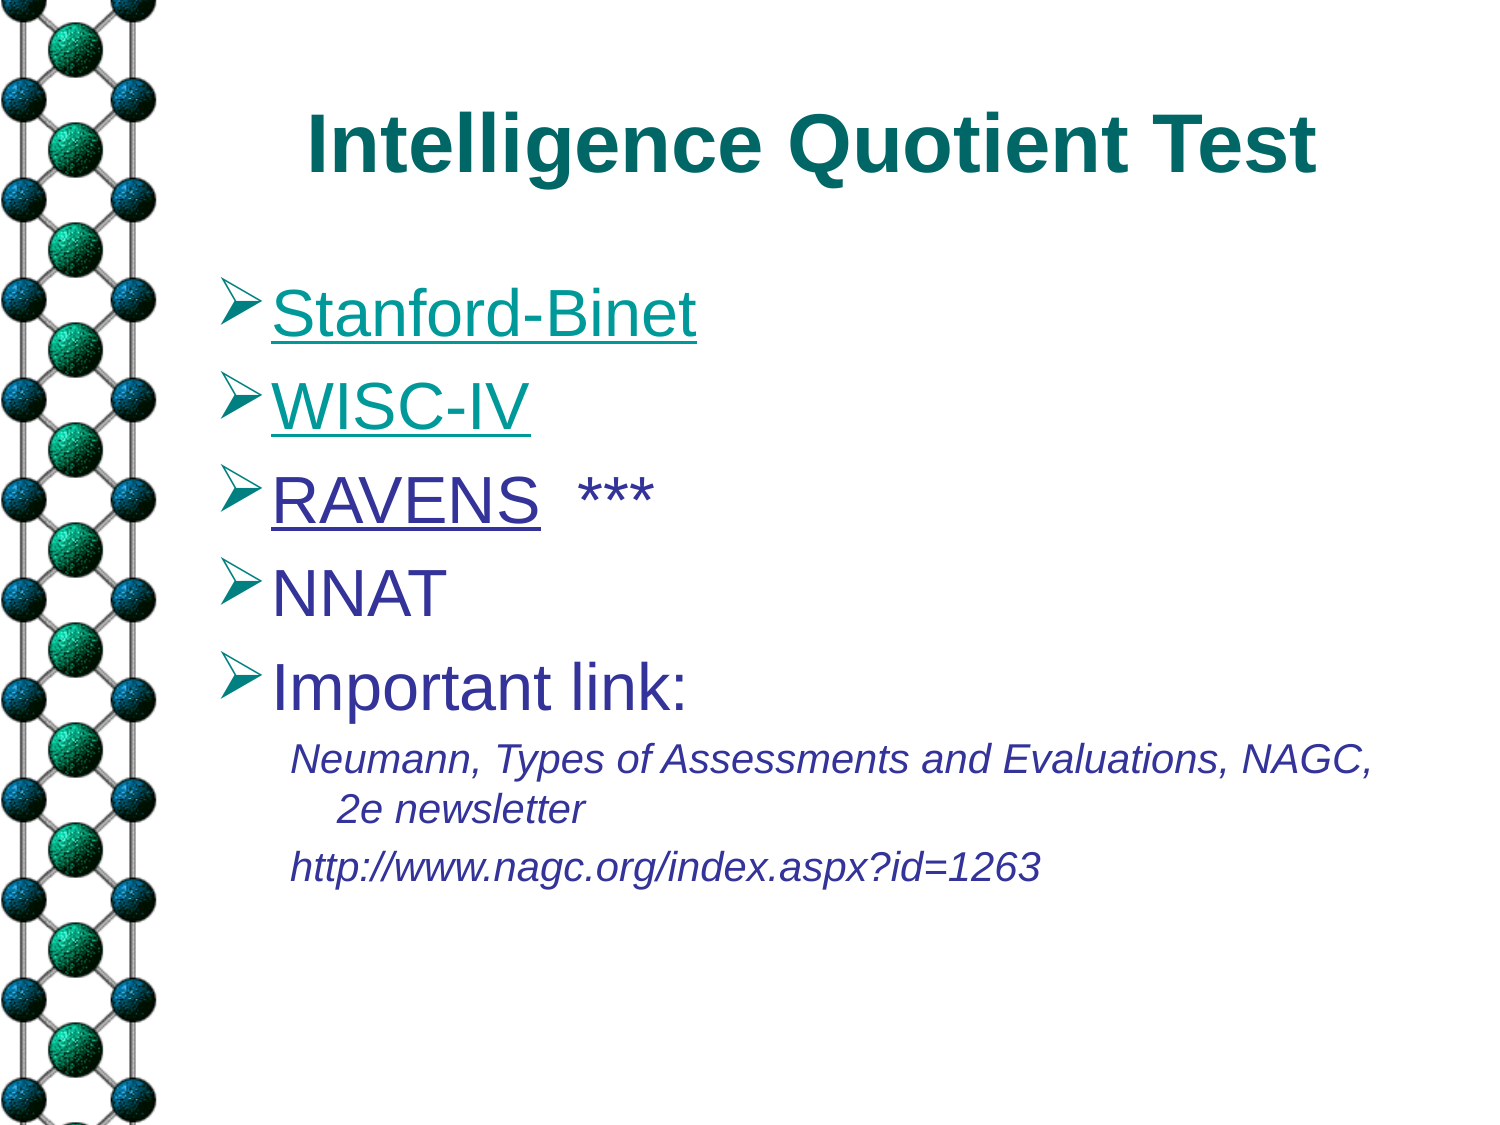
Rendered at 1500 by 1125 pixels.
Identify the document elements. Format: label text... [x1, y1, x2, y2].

title Intelligence Quotient Test [199, 44, 1426, 233]
picture [0, 0, 1500, 1125]
list Stanford-Binet WISC-IV RAVENS *** NNAT Important link: Neumann, Types of Assessments and Evaluations, NAGC, 2e newsletter http://www.nagc.org/index.aspx?id=1263 [199, 262, 1426, 1006]
